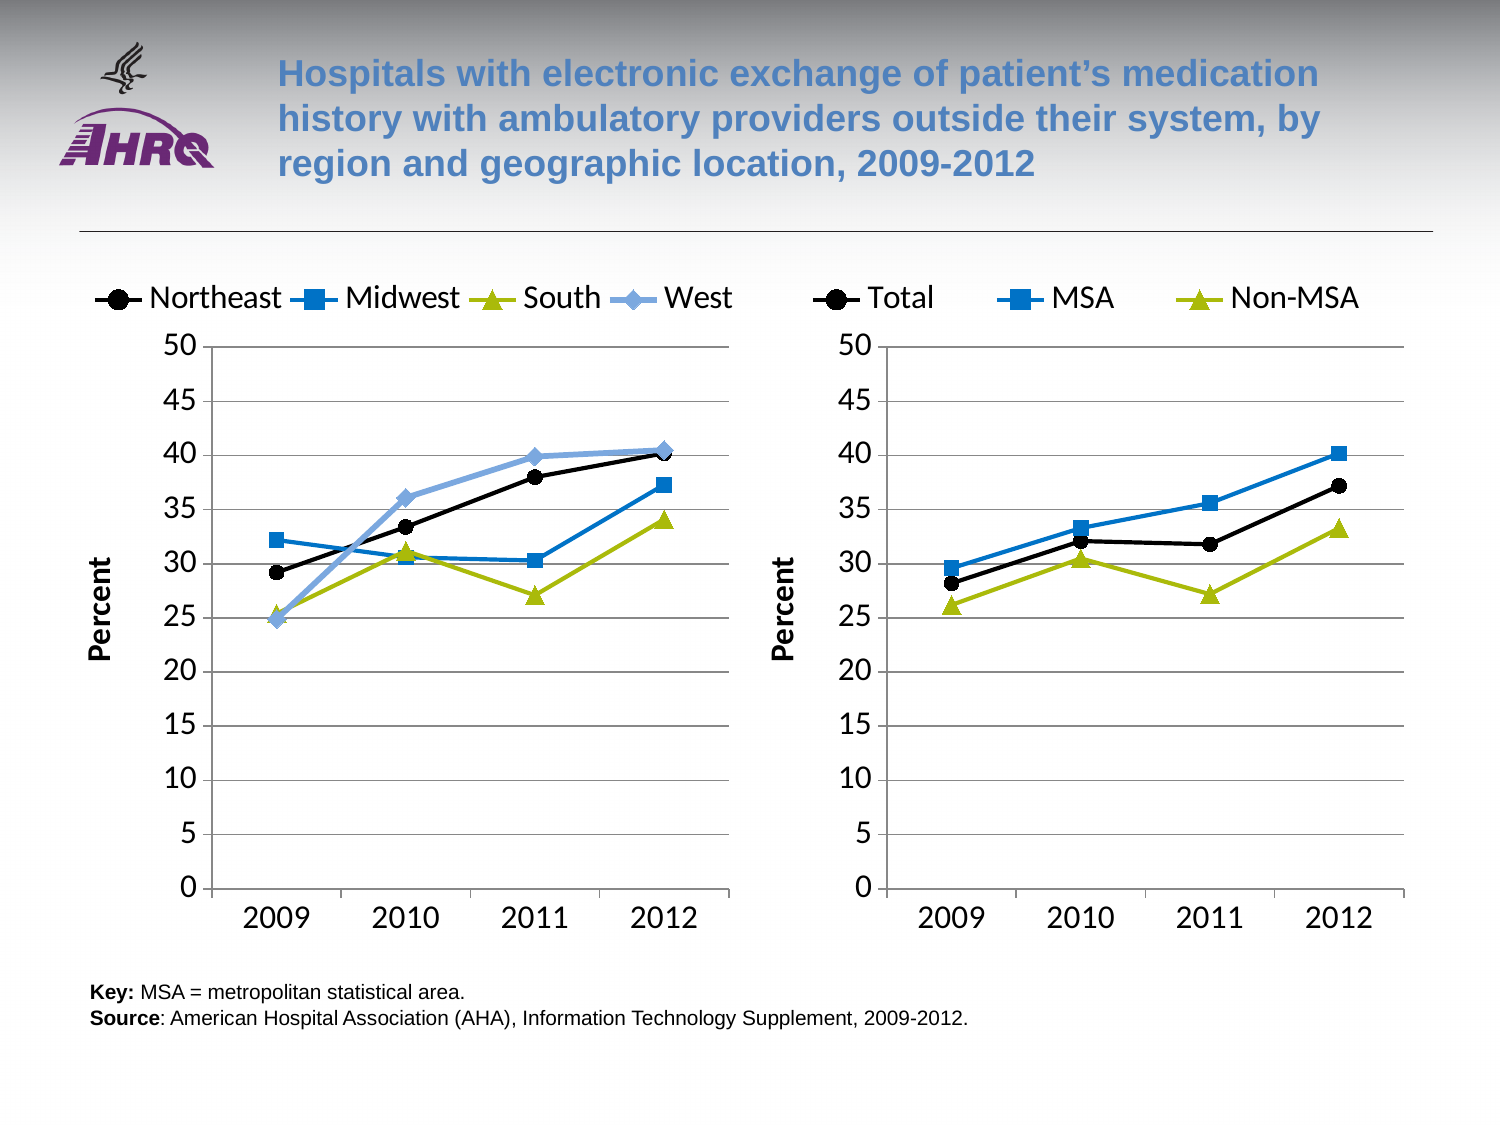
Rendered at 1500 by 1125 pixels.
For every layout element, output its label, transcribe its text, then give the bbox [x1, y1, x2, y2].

chart [74, 262, 1426, 983]
text_box Key: MSA = metropolitan statistical area. Source: American Hospital Association (AHA), Information Technology Supplement, 2009-2012. [74, 990, 1413, 1037]
picture [0, 0, 1500, 1125]
title Hospitals with electronic exchange of patient’s medication history with ambulatory providers outside their system, by region and geographic location, 2009-2012 [262, 45, 1425, 188]
